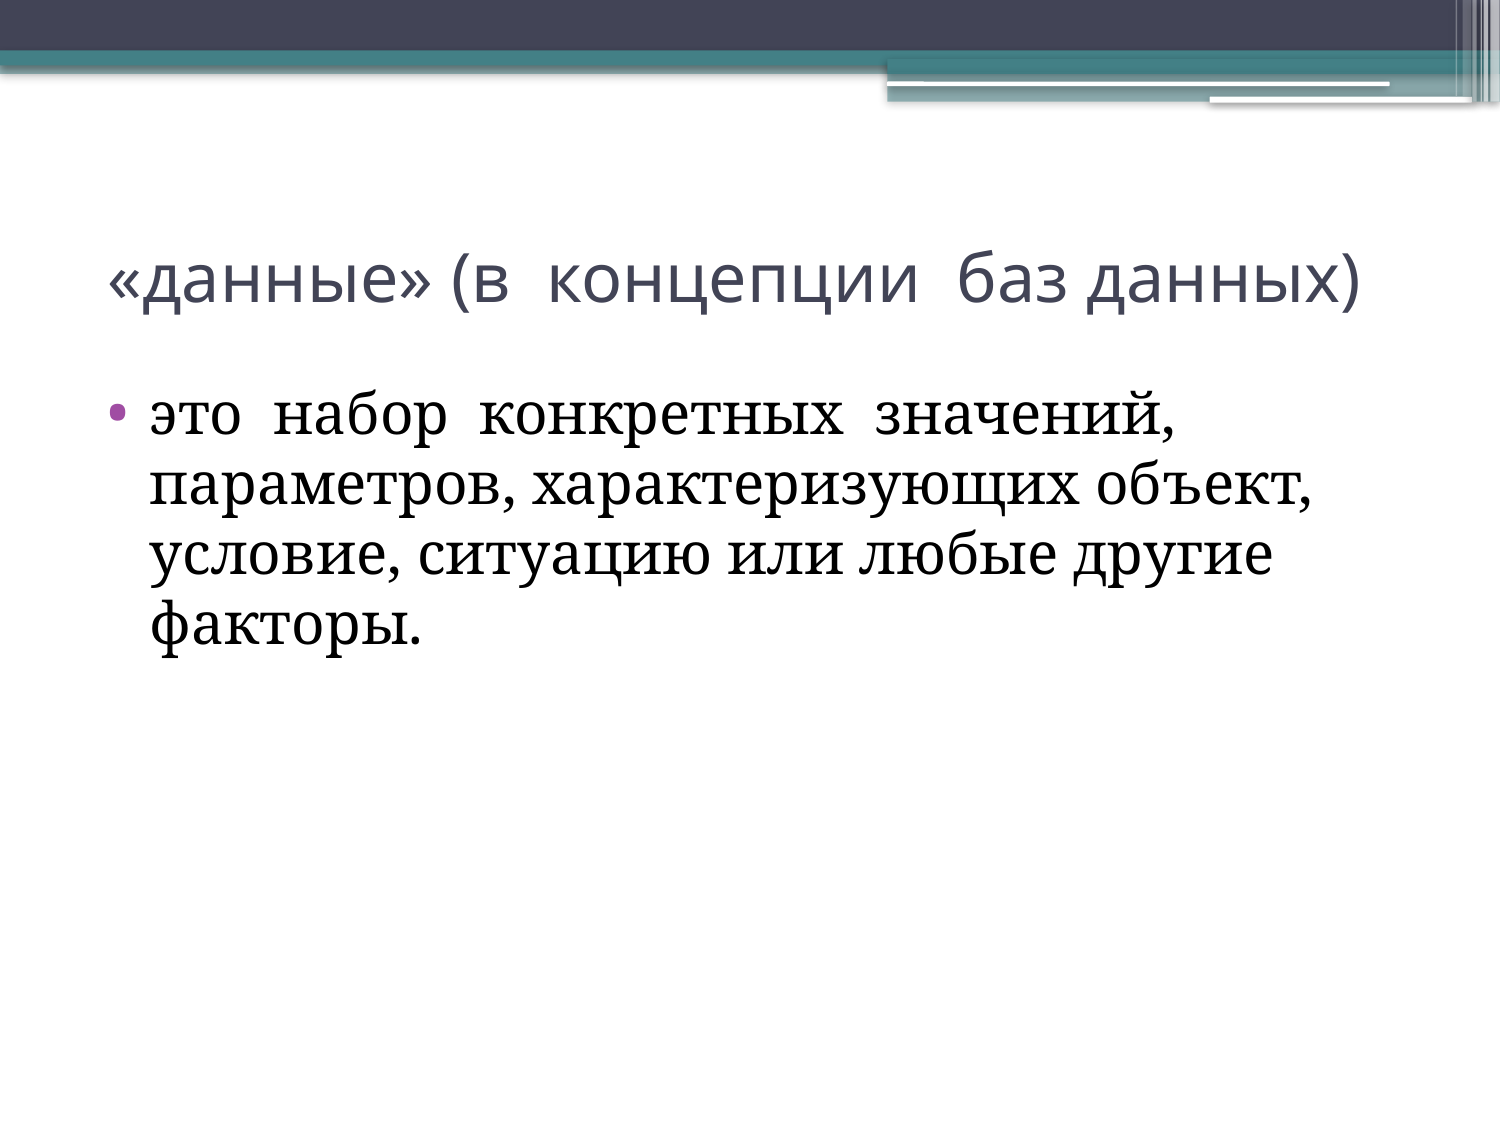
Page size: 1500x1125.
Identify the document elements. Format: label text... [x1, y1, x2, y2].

title «данные» (в концепции баз данных) [75, 187, 1425, 363]
list это набор конкретных значений, параметров, характеризующих объект, условие, ситуацию или любые другие факторы. [75, 368, 1425, 1079]
